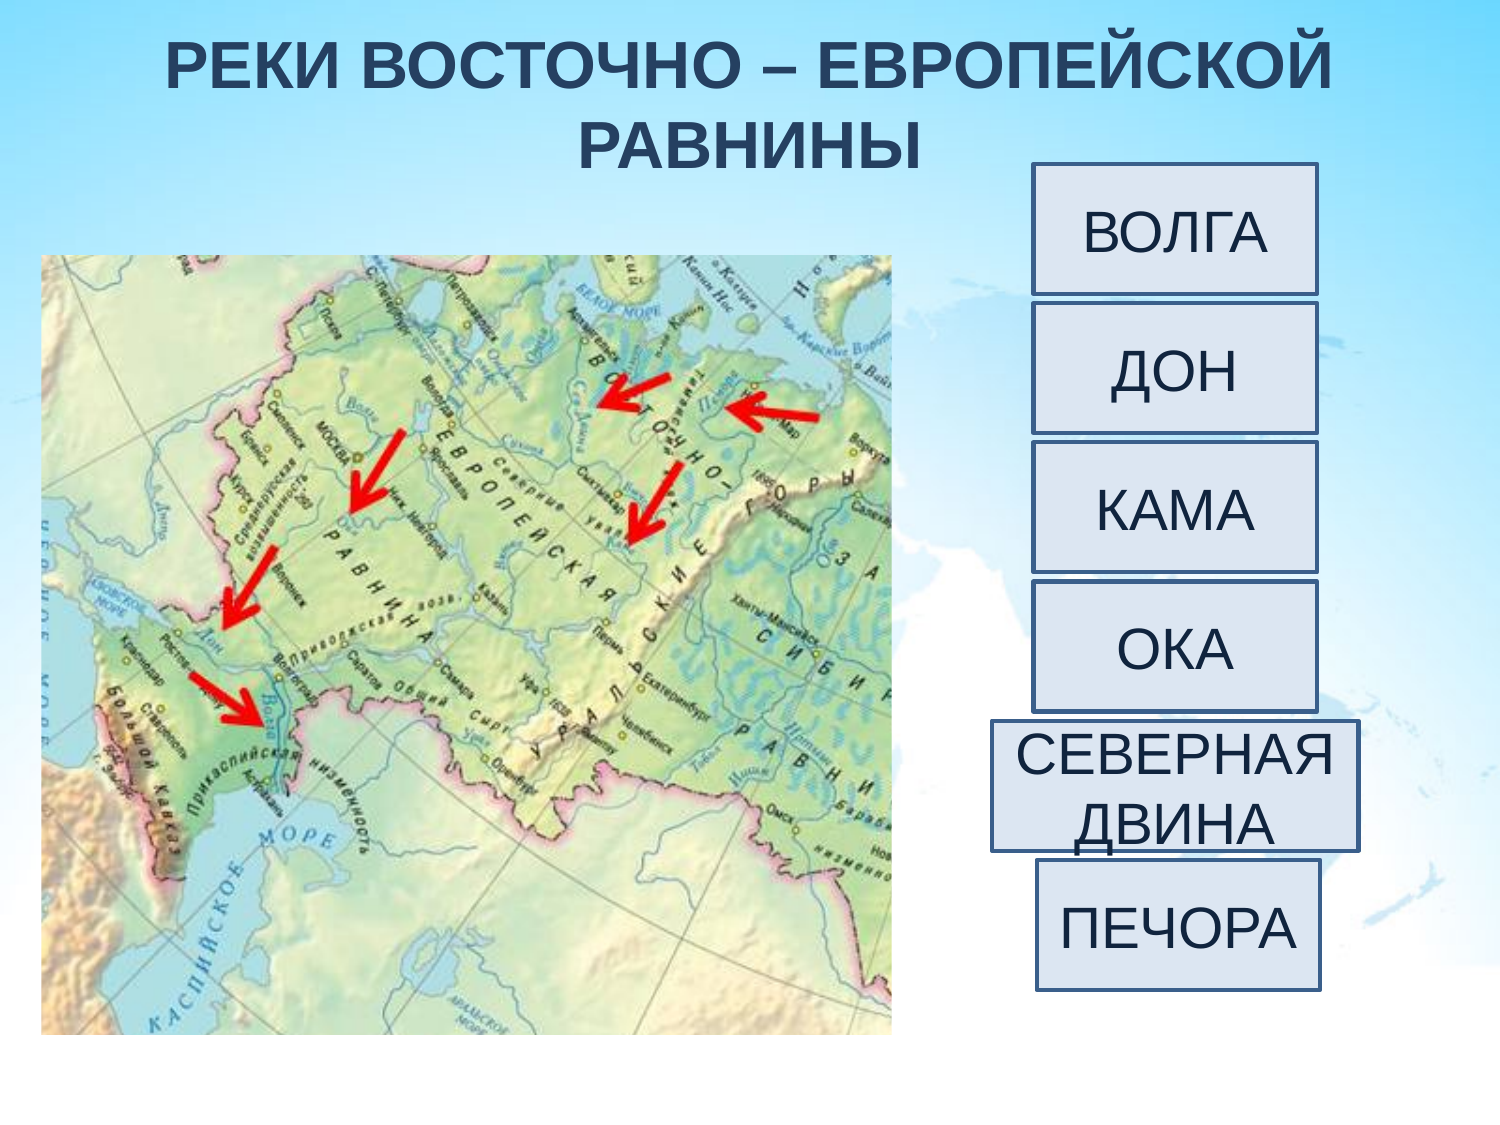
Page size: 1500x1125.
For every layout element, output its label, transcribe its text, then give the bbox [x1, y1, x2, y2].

text_box КАМА [1031, 440, 1319, 574]
text_box РЕКИ ВОСТОЧНО – ЕВРОПЕЙСКОЙ РАВНИНЫ [74, 14, 1425, 203]
picture [0, 0, 1500, 1125]
text_box ВОЛГА [1031, 162, 1319, 296]
text_box СЕВЕРНАЯ ДВИНА [990, 719, 1361, 853]
text_box ОКА [1031, 579, 1319, 714]
text_box ДОН [1031, 301, 1319, 435]
text_box ПЕЧОРА [1035, 858, 1322, 992]
